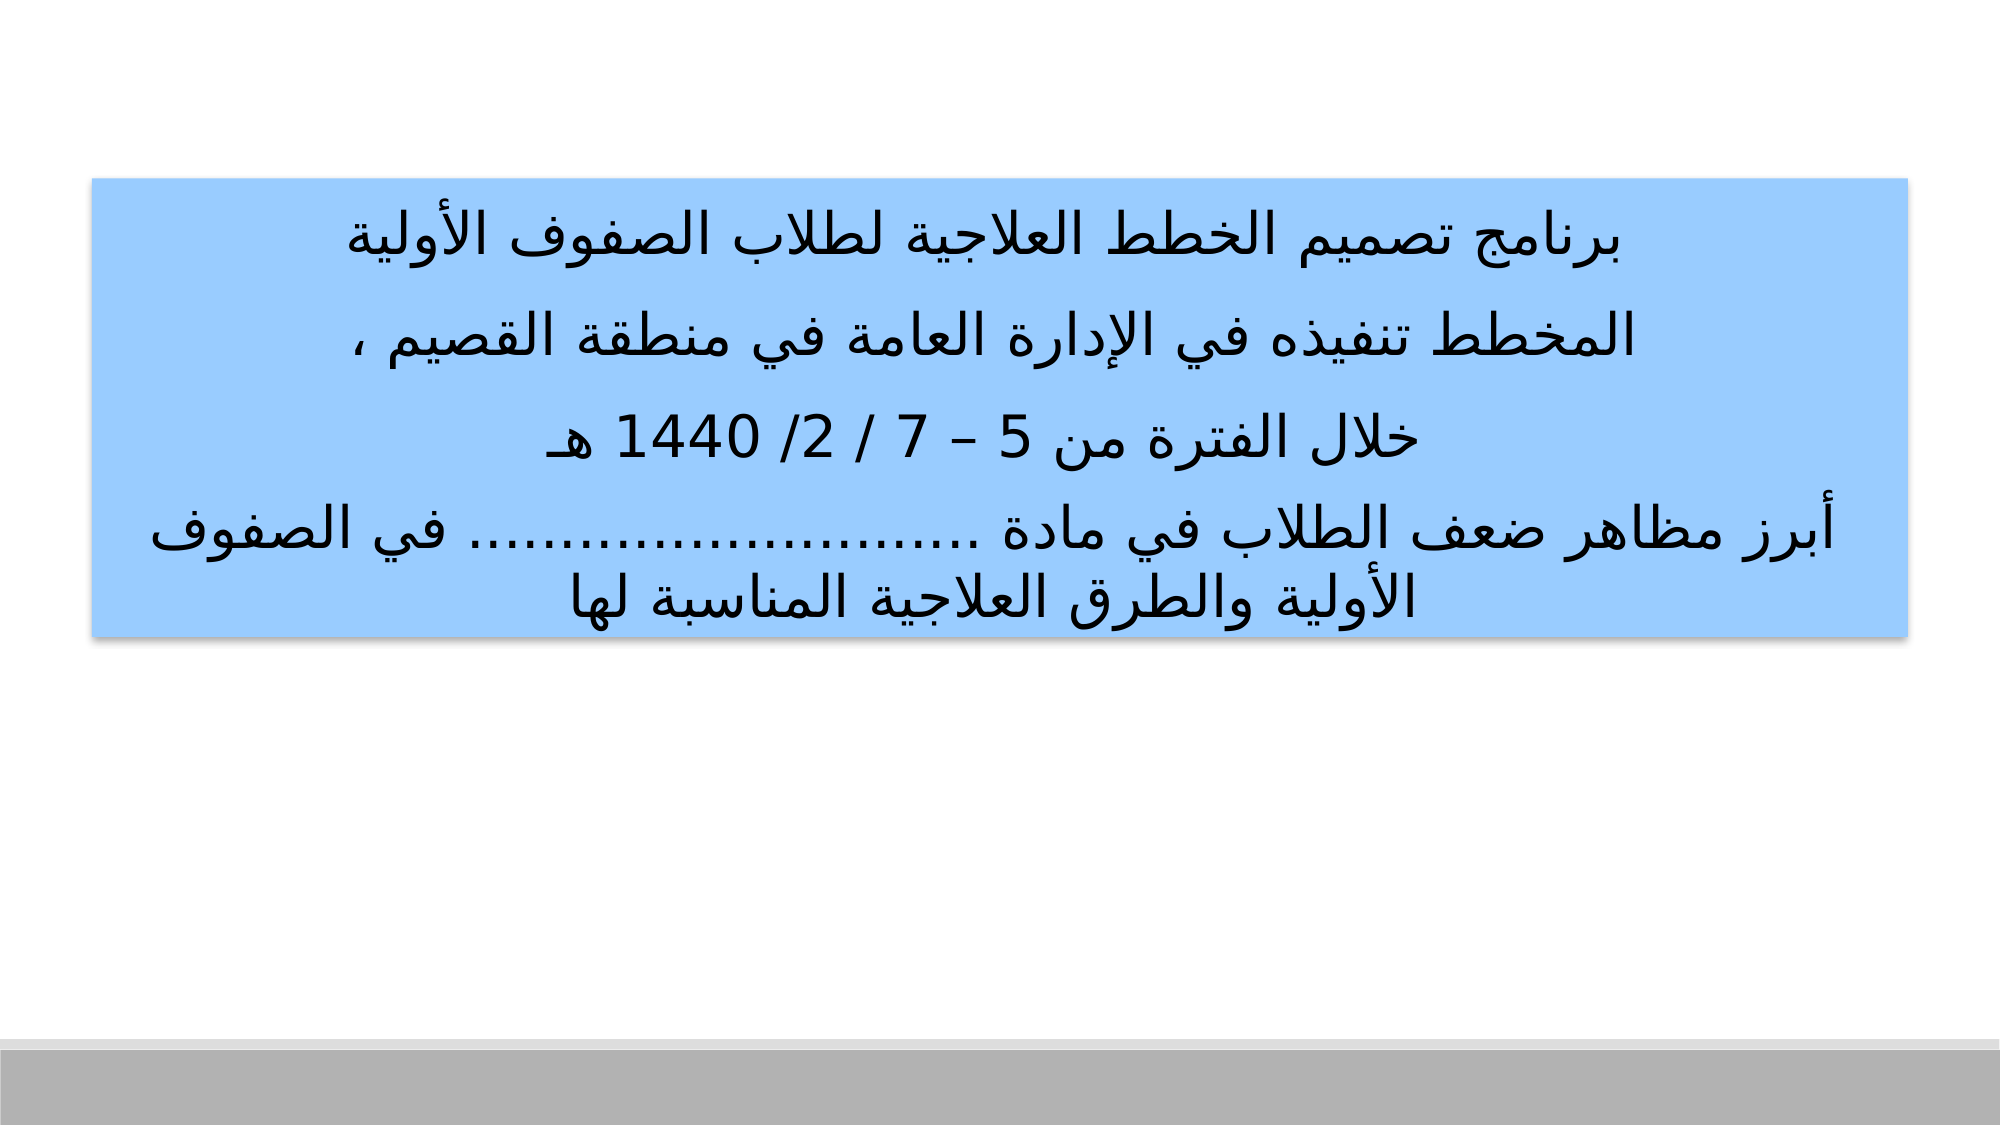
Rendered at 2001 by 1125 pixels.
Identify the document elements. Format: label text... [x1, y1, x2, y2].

text_box برنامج تصميم الخطط العلاجية لطلاب الصفوف الأولية المخطط تنفيذه في الإدارة العامة في منطقة القصيم ، خلال الفترة من 5 – 7 / 2/ 1440 هـ أبرز مظاهر ضعف الطلاب في مادة ............................ في الصفوف الأولية والطرق العلاجية المناسبة لها [91, 178, 1908, 637]
